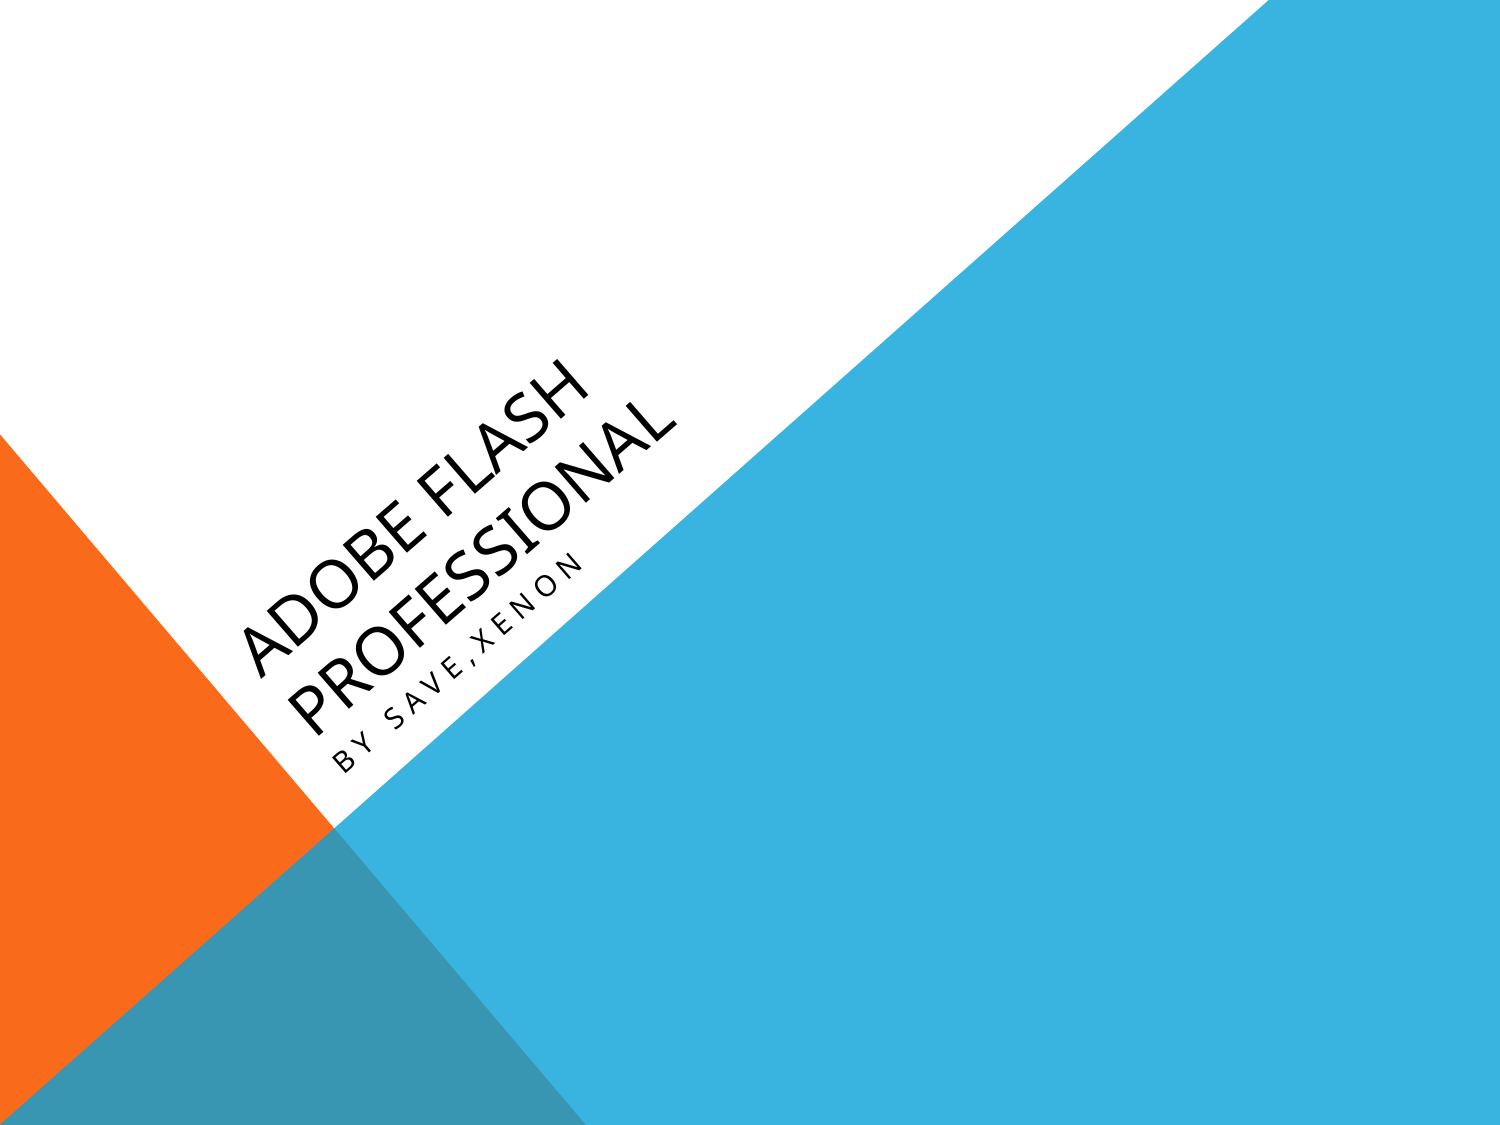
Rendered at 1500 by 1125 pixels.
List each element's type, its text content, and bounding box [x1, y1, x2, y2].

title ADOBE FLASH PROFESSIONAL [182, 4, 1012, 761]
subtitle By Save,xenon [312, 61, 1154, 804]
